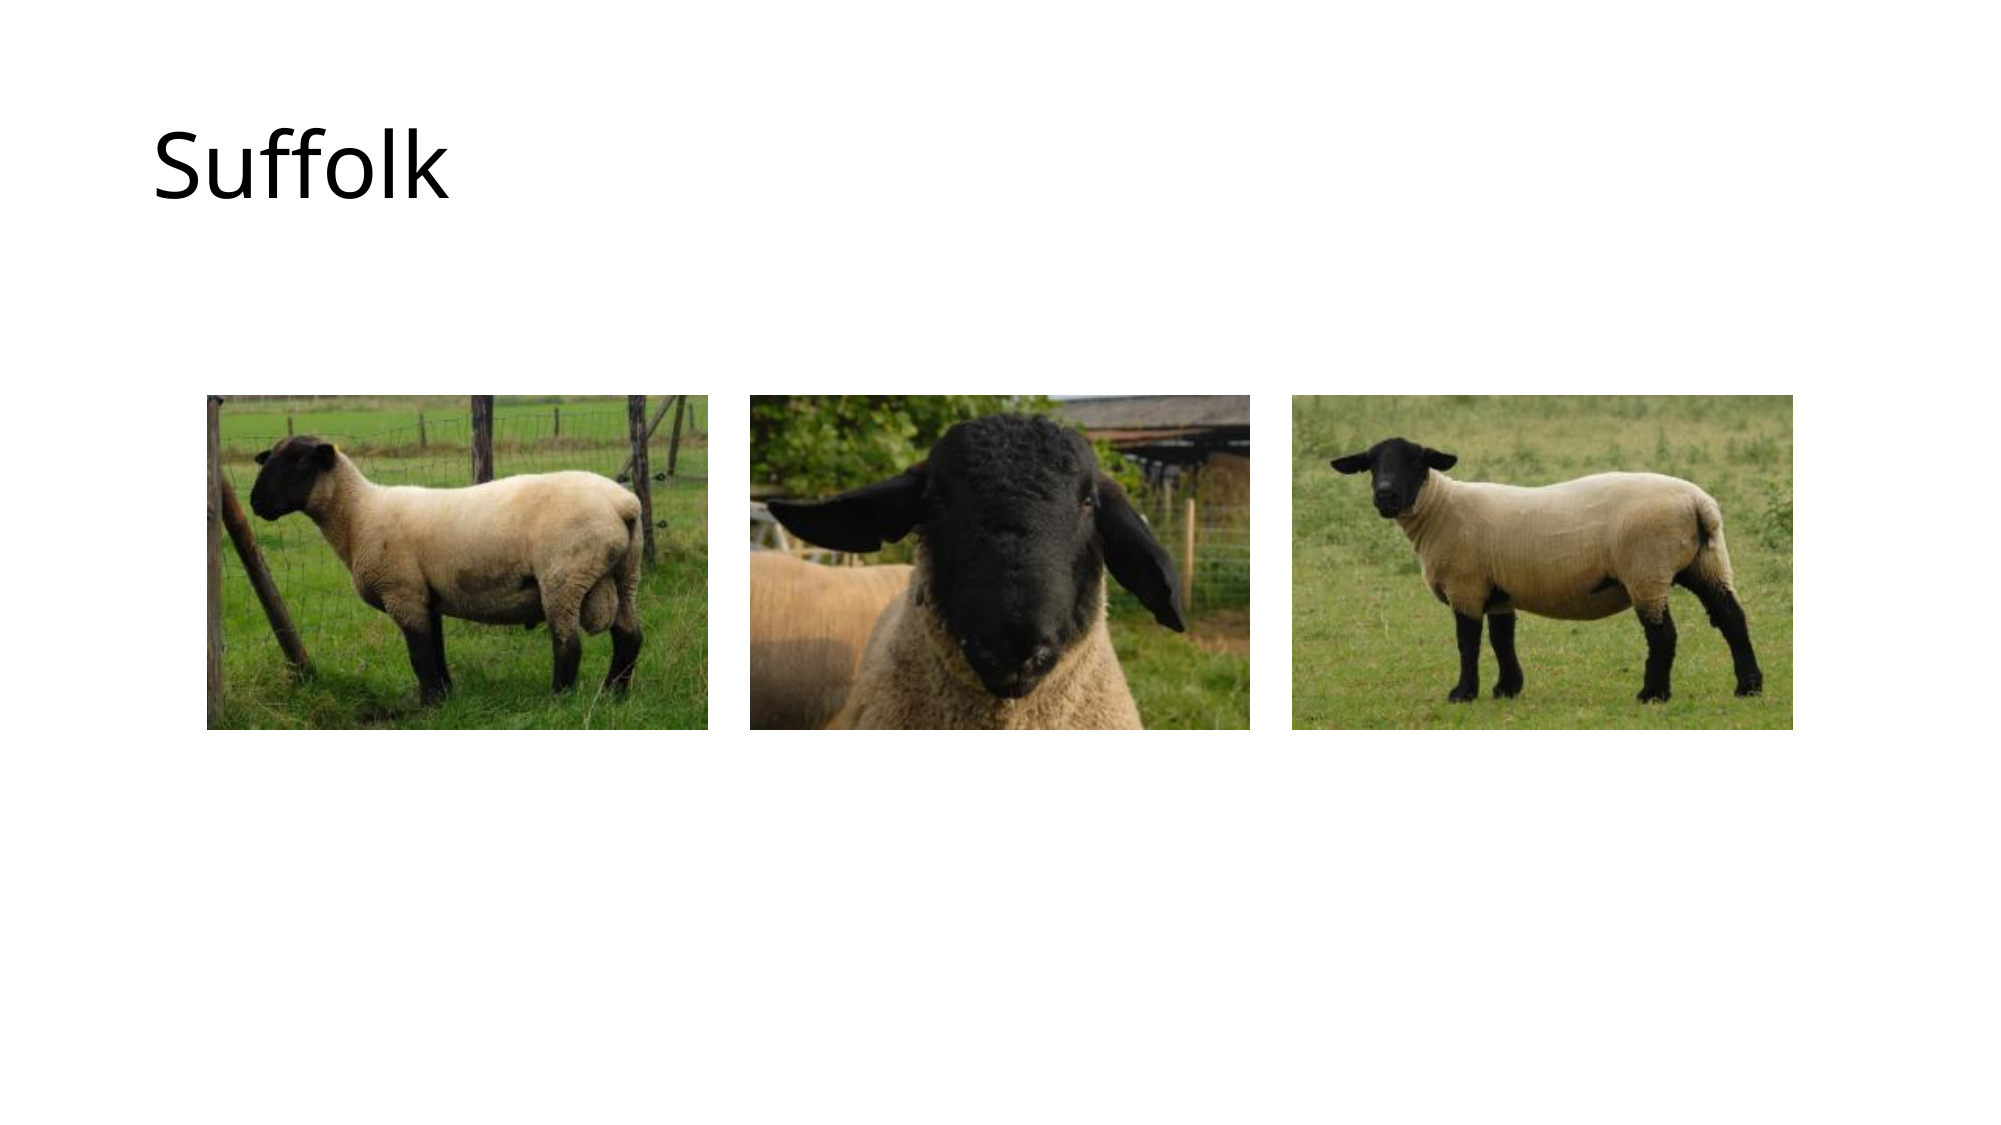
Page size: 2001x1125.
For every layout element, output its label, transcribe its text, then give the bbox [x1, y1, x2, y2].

picture [207, 395, 708, 730]
title Suffolk [137, 59, 1863, 278]
picture [1292, 395, 1793, 730]
picture [749, 395, 1250, 730]
